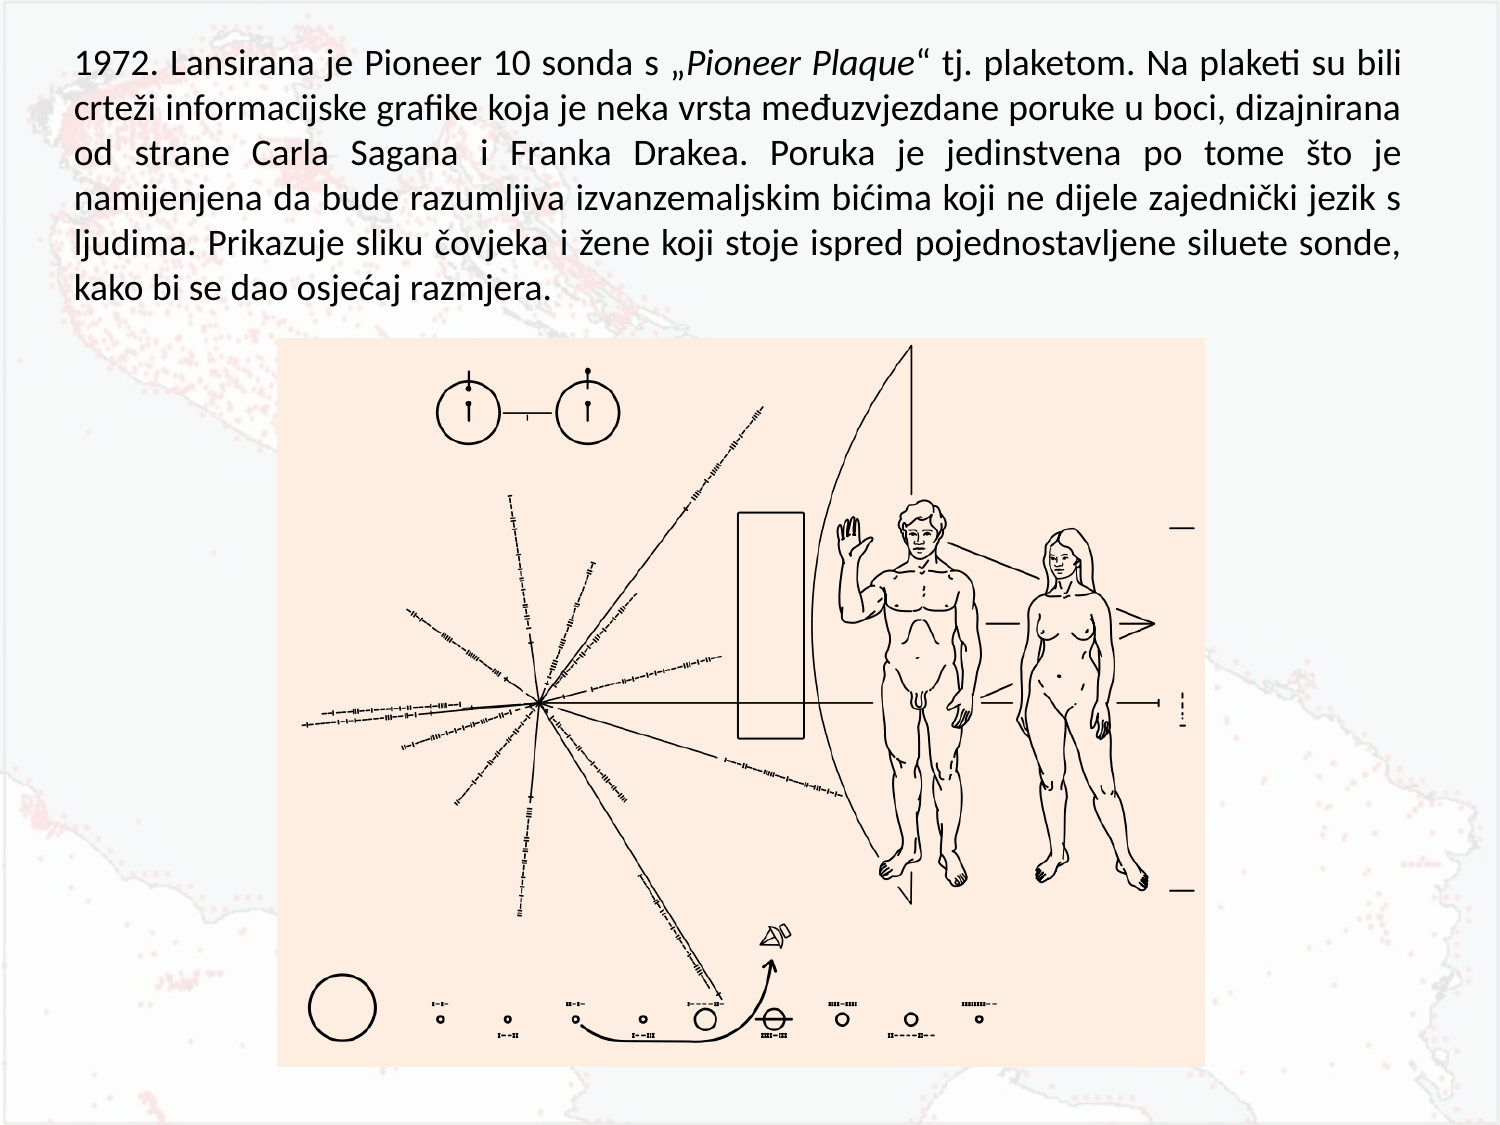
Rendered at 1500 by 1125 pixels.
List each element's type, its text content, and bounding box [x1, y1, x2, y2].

text_box 1972. Lansirana je Pioneer 10 sonda s „Pioneer Plaque“ tj. plaketom. Na plaketi su bili crteži informacijske grafike koja je neka vrsta međuzvjezdane poruke u boci, dizajnirana od strane Carla Sagana i Franka Drakea. Poruka je jedinstvena po tome što je namijenjena da bude razumljiva izvanzemaljskim bićima koji ne dijele zajednički jezik s ljudima. Prikazuje sliku čovjeka i žene koji stoje ispred pojednostavljene siluete sonde, kako bi se dao osjećaj razmjera. [59, 30, 1418, 316]
picture [277, 337, 1205, 1068]
